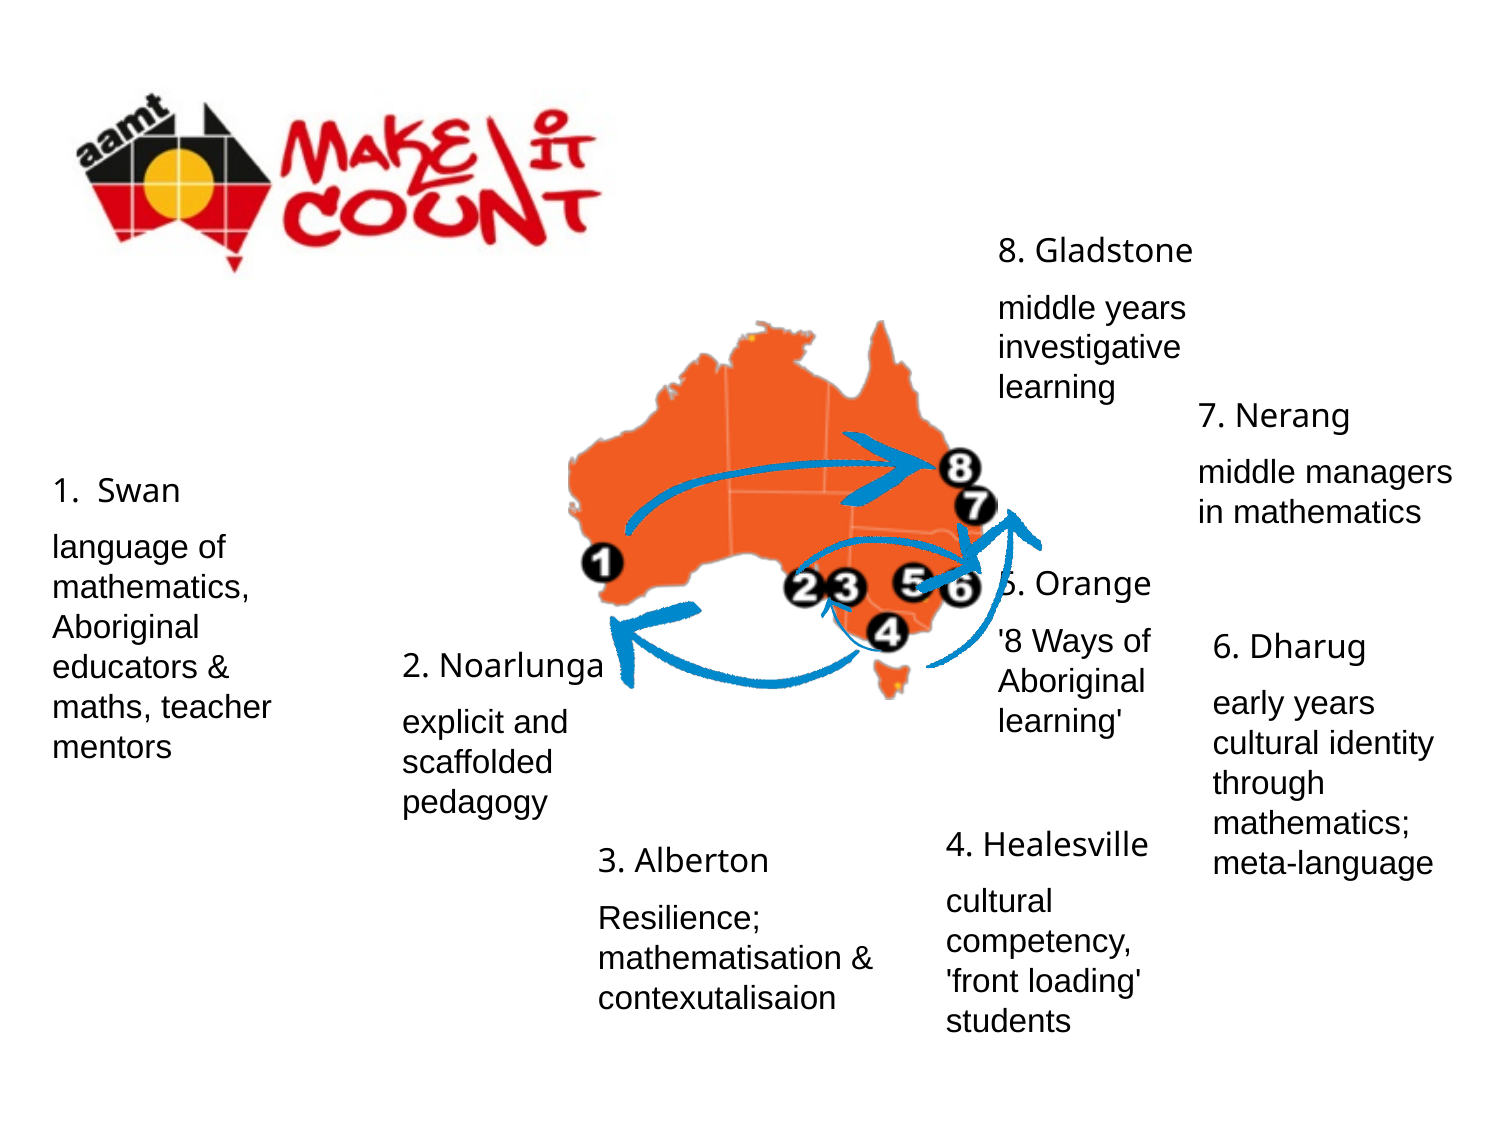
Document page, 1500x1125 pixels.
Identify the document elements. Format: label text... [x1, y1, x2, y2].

text_box 5. Orange '8 Ways of Aboriginal learning' [997, 562, 1265, 798]
text_box 8. Gladstone middle years investigative learning [997, 229, 1265, 411]
text_box 2. Noarlunga explicit and scaffolded pedagogy [402, 643, 669, 825]
text_box 3. Alberton Resilience; mathematisation & contexutalisaion [597, 839, 900, 1021]
picture [568, 320, 1068, 798]
text_box 6. Dharug early years cultural identity through mathematics; meta-language [1212, 624, 1480, 882]
text_box 7. Nerang middle managers in mathematics [1197, 393, 1465, 575]
text_box 4. Healesville cultural competency, 'front loading' students [945, 822, 1213, 1042]
text_box 1. Swan language of mathematics, Aboriginal educators & maths, teacher mentors [52, 468, 319, 763]
picture [58, 87, 620, 280]
